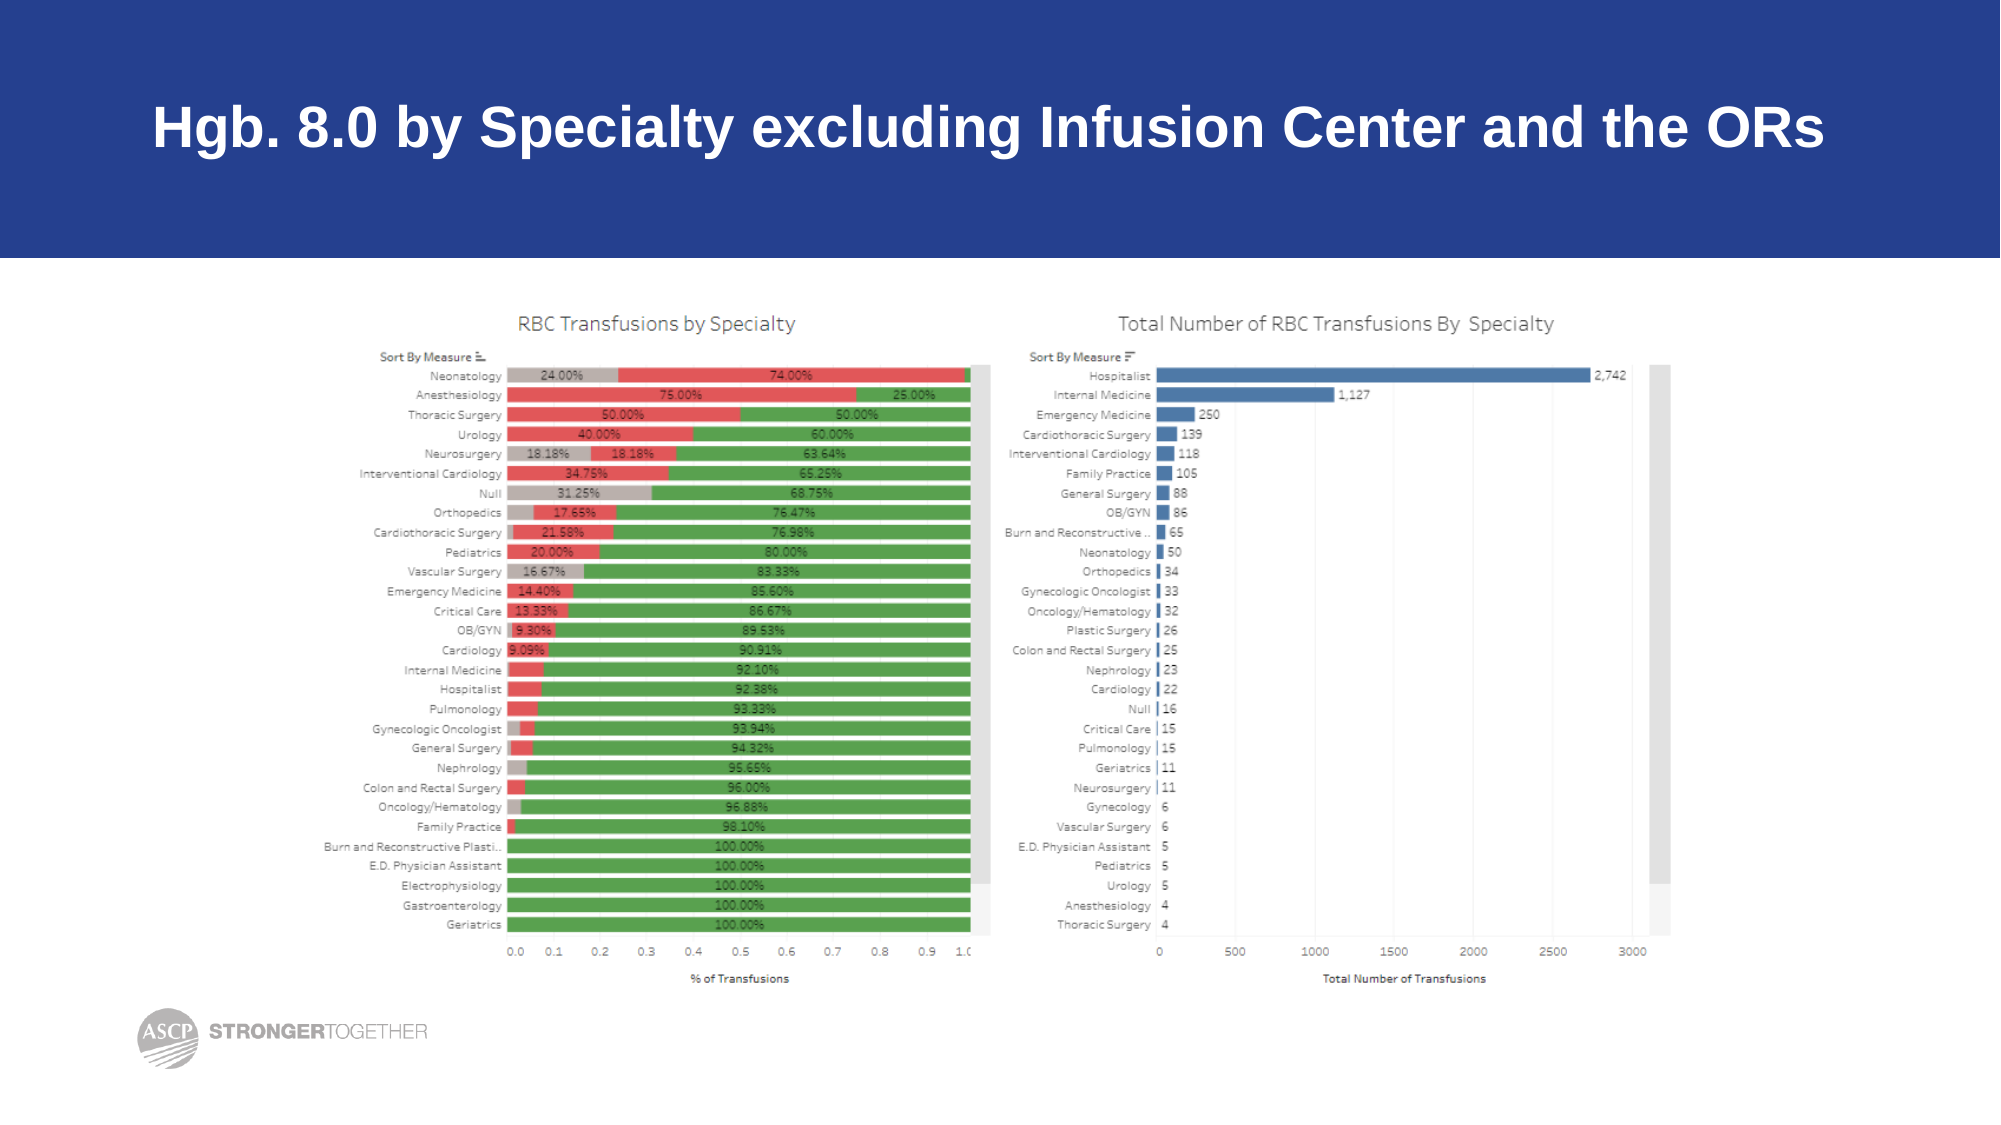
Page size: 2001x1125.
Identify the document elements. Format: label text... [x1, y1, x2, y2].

picture [137, 1008, 427, 1069]
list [293, 299, 1799, 1025]
title Hgb. 8.0 by Specialty excluding Infusion Center and the ORs [137, 20, 1863, 238]
